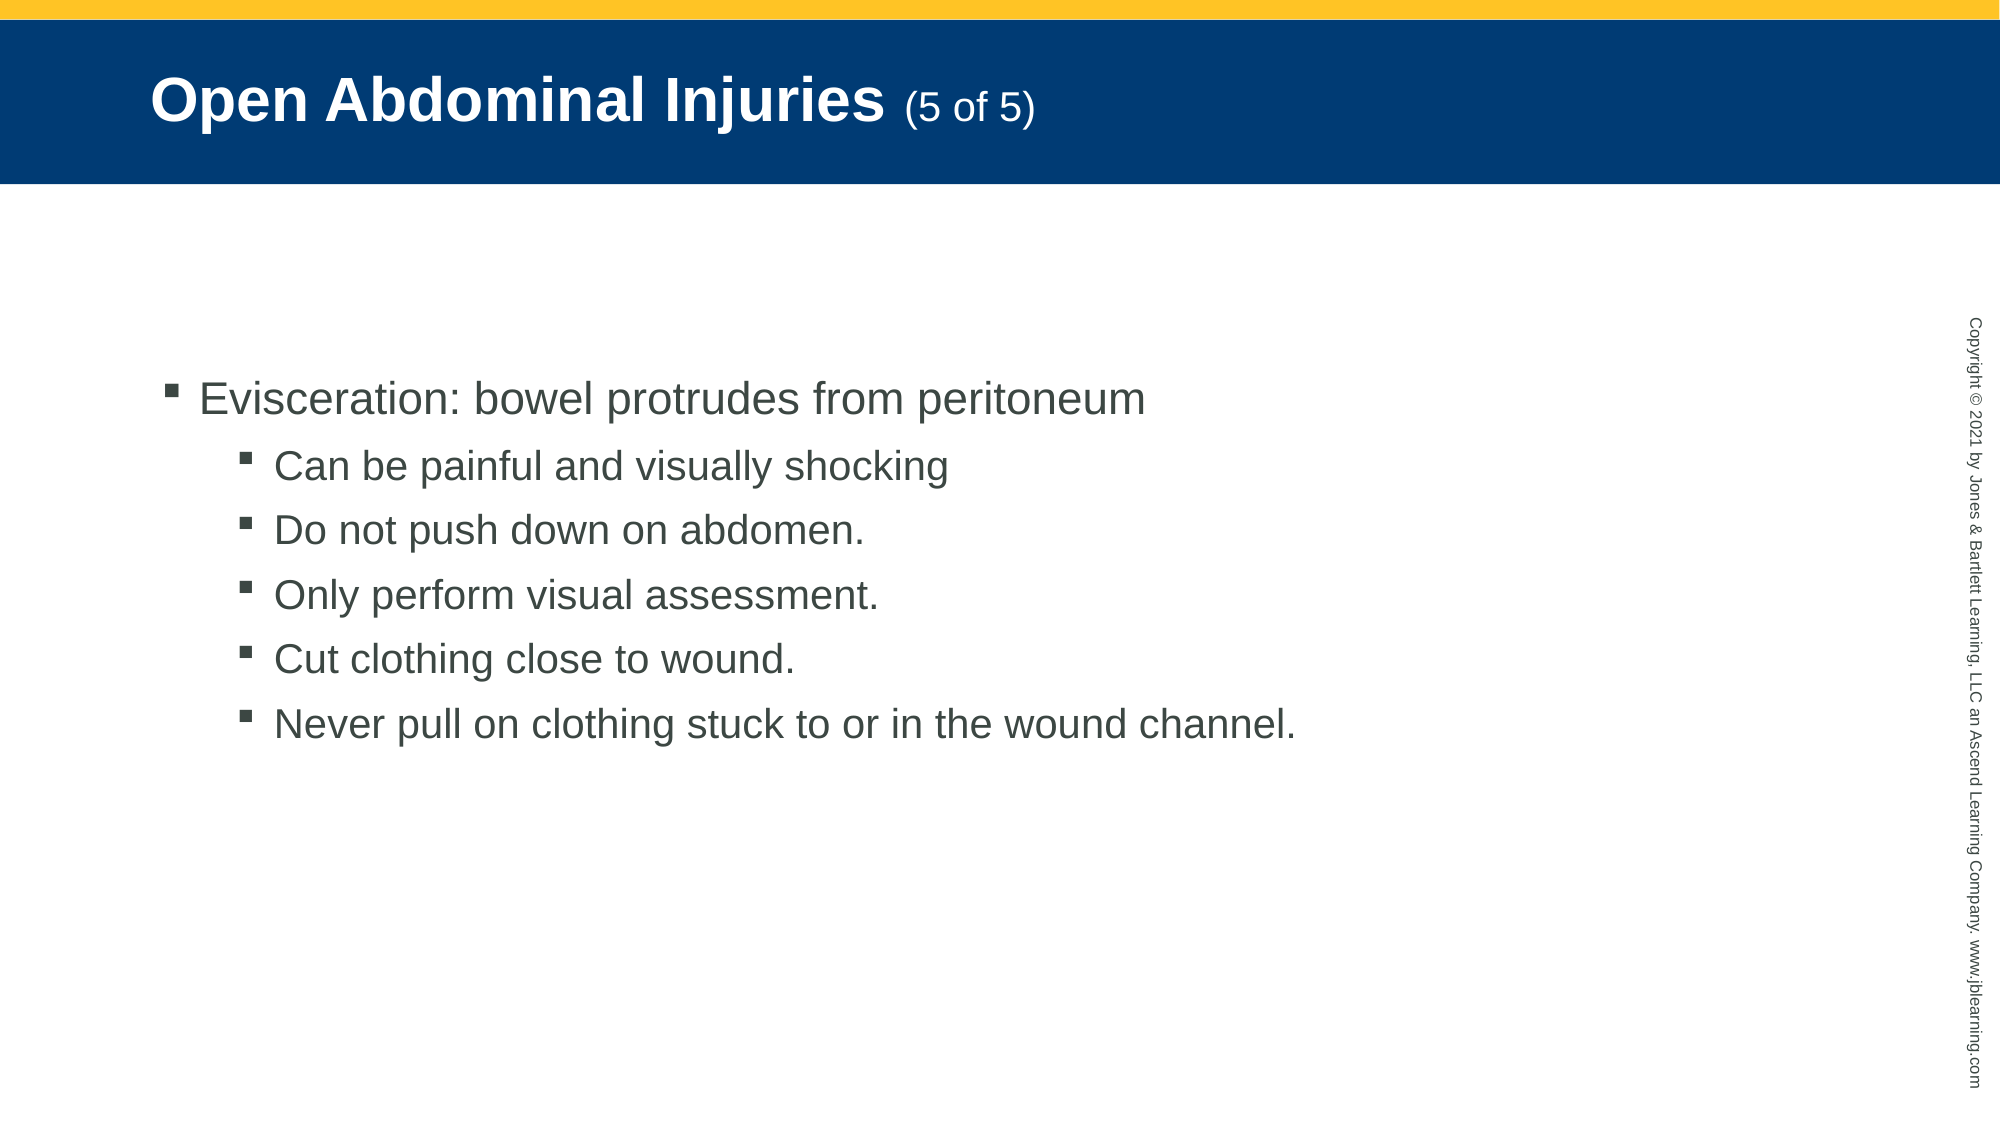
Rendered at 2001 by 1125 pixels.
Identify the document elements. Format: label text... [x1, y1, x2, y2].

list Evisceration: bowel protrudes from peritoneum Can be painful and visually shocking Do not push down on abdomen. Only perform visual assessment. Cut clothing close to wound. Never pull on clothing stuck to or in the wound channel. [146, 361, 1859, 1016]
title Open Abdominal Injuries (5 of 5) [0, 19, 2000, 185]
